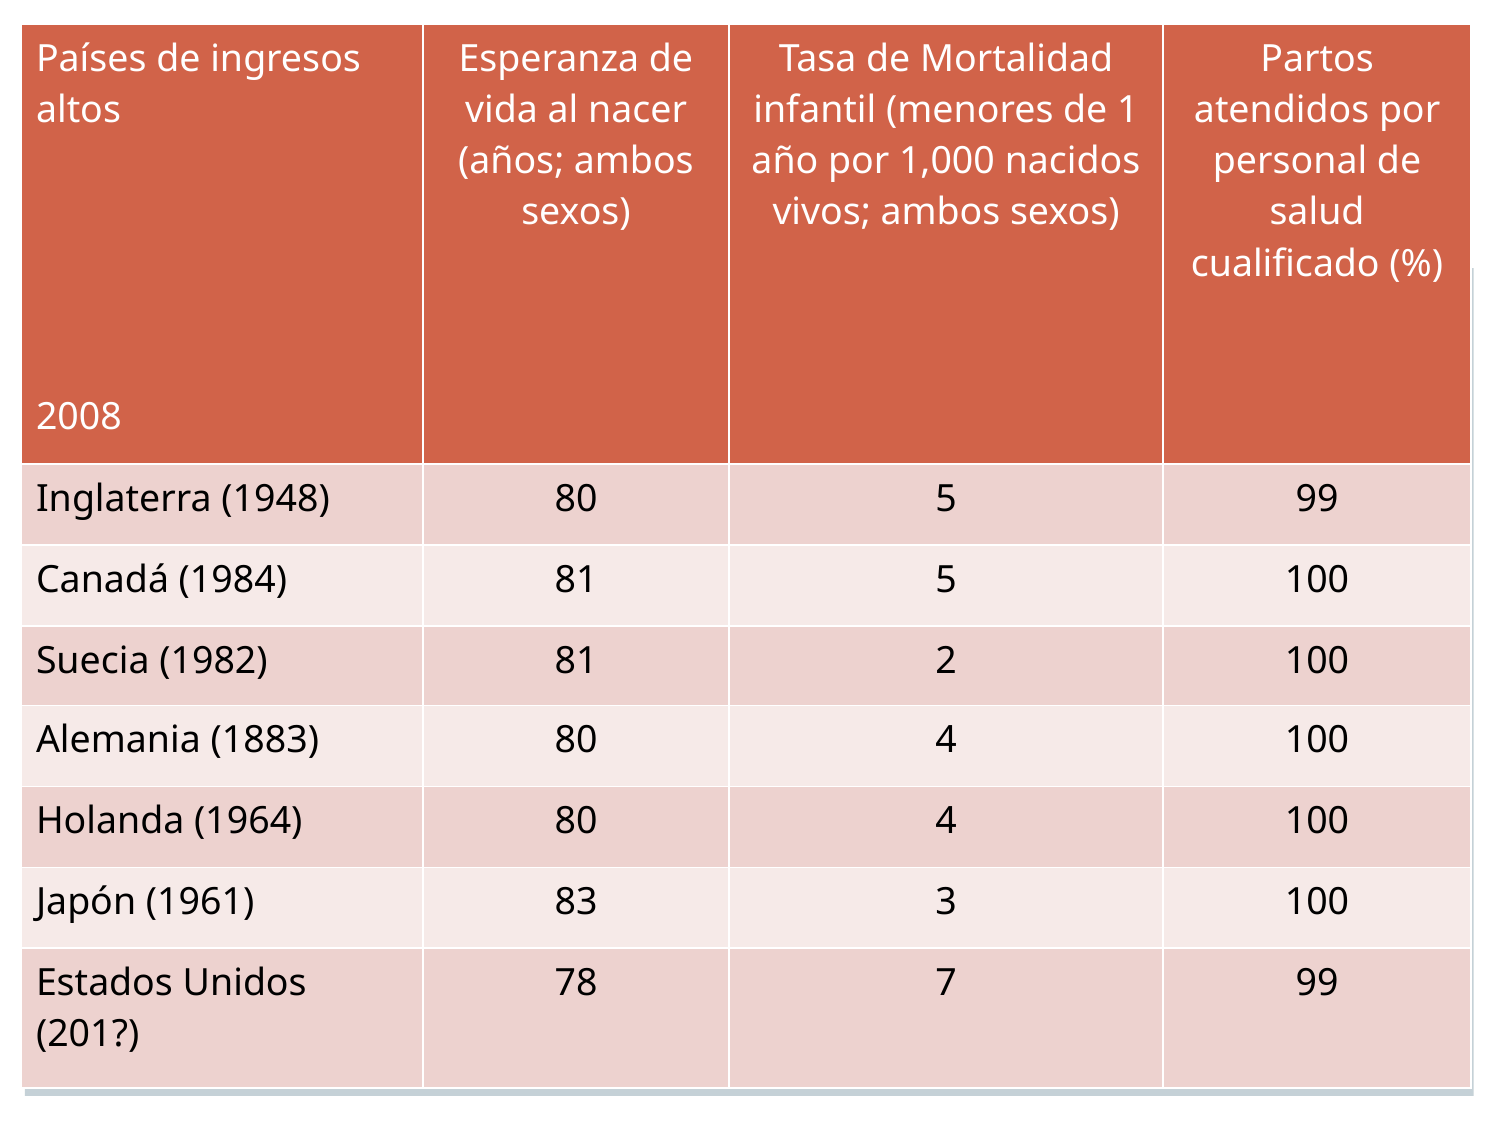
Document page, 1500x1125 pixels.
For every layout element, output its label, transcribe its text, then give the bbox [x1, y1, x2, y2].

table_cell 5 [730, 465, 1162, 544]
table_cell 2 [730, 627, 1162, 705]
table_cell 80 [424, 465, 728, 544]
table_cell 83 [424, 868, 728, 947]
table_cell 100 [1164, 706, 1470, 786]
table_cell 99 [1164, 949, 1470, 1087]
table_cell Suecia (1982) [22, 627, 422, 705]
table_cell 81 [424, 546, 728, 625]
table_cell Estados Unidos (201?) [22, 949, 422, 1087]
table_cell 81 [424, 627, 728, 705]
table_cell 78 [424, 949, 728, 1087]
table_cell 80 [424, 787, 728, 867]
table_cell 4 [730, 706, 1162, 786]
table_header Países de ingresos altos 2008 [22, 25, 422, 463]
table_cell 100 [1164, 627, 1470, 705]
table_cell 4 [730, 787, 1162, 867]
table_header Esperanza de vida al nacer (años; ambos sexos) [424, 25, 728, 463]
table_cell Alemania (1883) [22, 706, 422, 786]
table_cell Holanda (1964) [22, 787, 422, 867]
table_cell Inglaterra (1948) [22, 465, 422, 544]
table_header Tasa de Mortalidad infantil (menores de 1 año por 1,000 nacidos vivos; ambos sexos) [730, 25, 1162, 463]
table_cell 100 [1164, 546, 1470, 625]
table_cell 100 [1164, 787, 1470, 867]
table_header Partos atendidos por personal de salud cualificado (%) [1164, 25, 1470, 463]
table_cell Japón (1961) [22, 868, 422, 947]
table_cell 99 [1164, 465, 1470, 544]
table_cell 3 [730, 868, 1162, 947]
table_cell 100 [1164, 868, 1470, 947]
table_cell 7 [730, 949, 1162, 1087]
table_cell 5 [730, 546, 1162, 625]
table_cell Canadá (1984) [22, 546, 422, 625]
table_cell 80 [424, 706, 728, 786]
